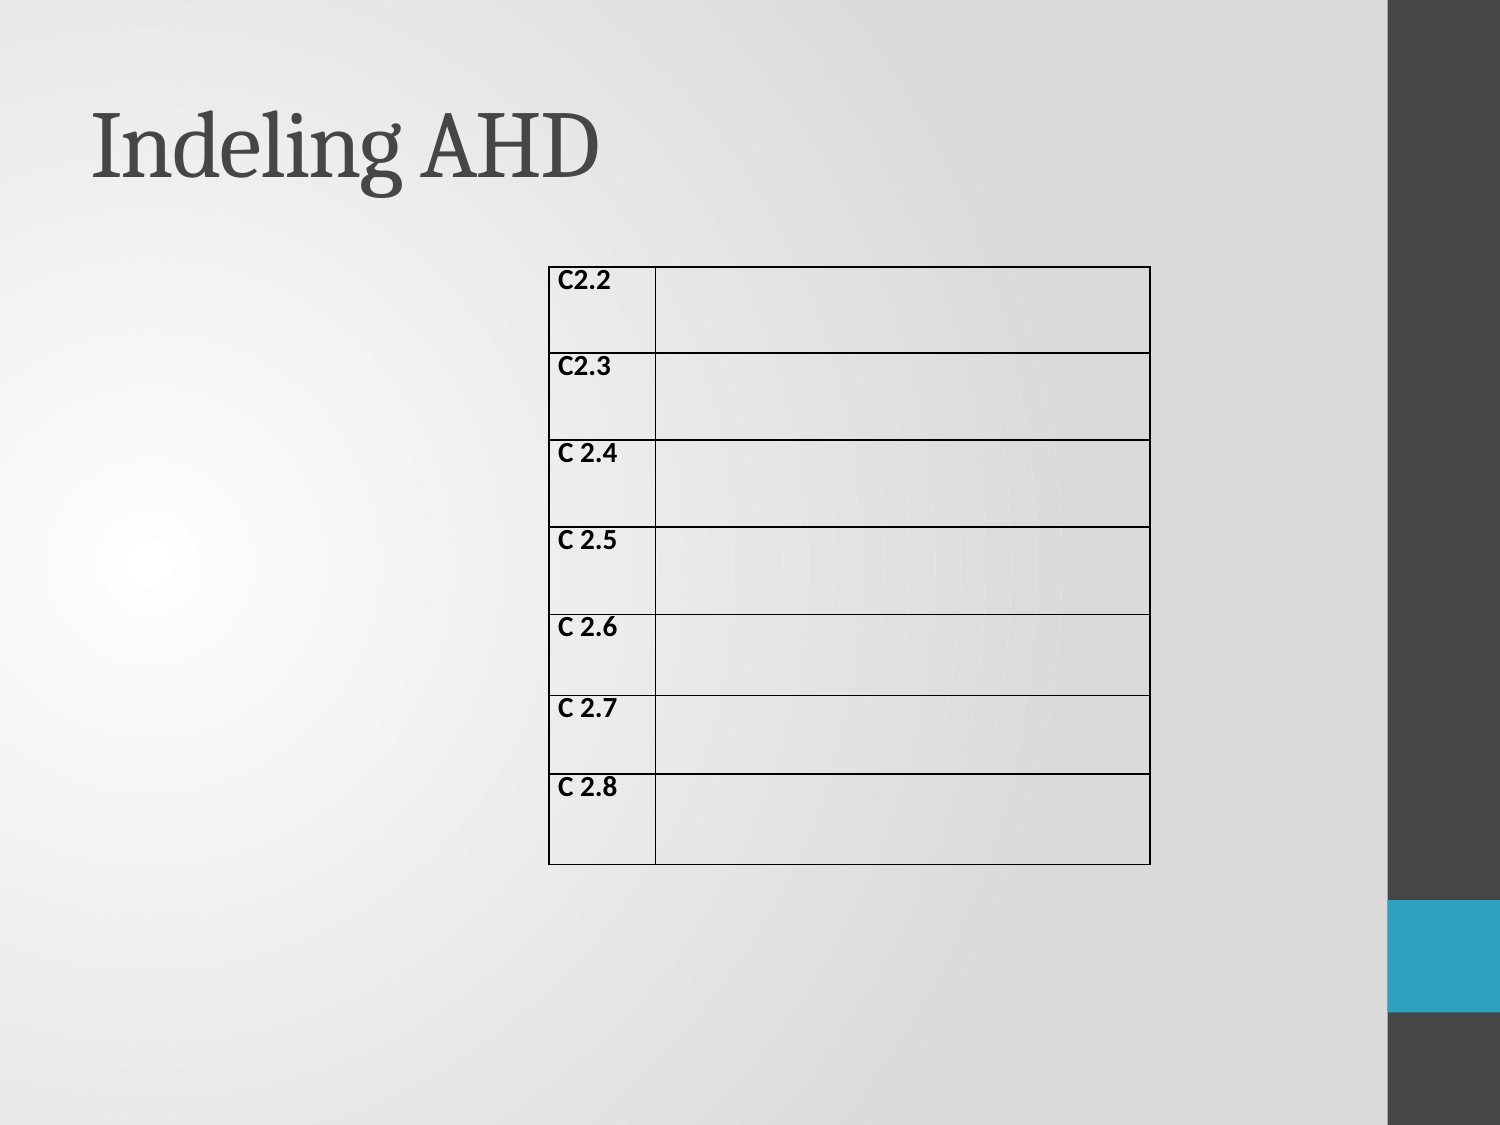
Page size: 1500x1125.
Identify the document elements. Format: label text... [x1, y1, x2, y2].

table_cell [656, 615, 1149, 695]
title Indeling AHD [75, 45, 1325, 233]
table_cell [656, 441, 1149, 526]
table_header C2.2 [550, 268, 655, 352]
table_cell C 2.7 [550, 696, 655, 773]
table_cell [656, 696, 1149, 773]
table_cell [656, 528, 1149, 614]
table_cell C 2.8 [550, 775, 655, 864]
table_cell C 2.6 [550, 615, 655, 695]
table_cell C 2.4 [550, 441, 655, 526]
table_cell [656, 354, 1149, 439]
table_header [656, 268, 1149, 352]
table_cell C 2.5 [550, 528, 655, 614]
table_cell [656, 775, 1149, 864]
table_cell C2.3 [550, 354, 655, 439]
